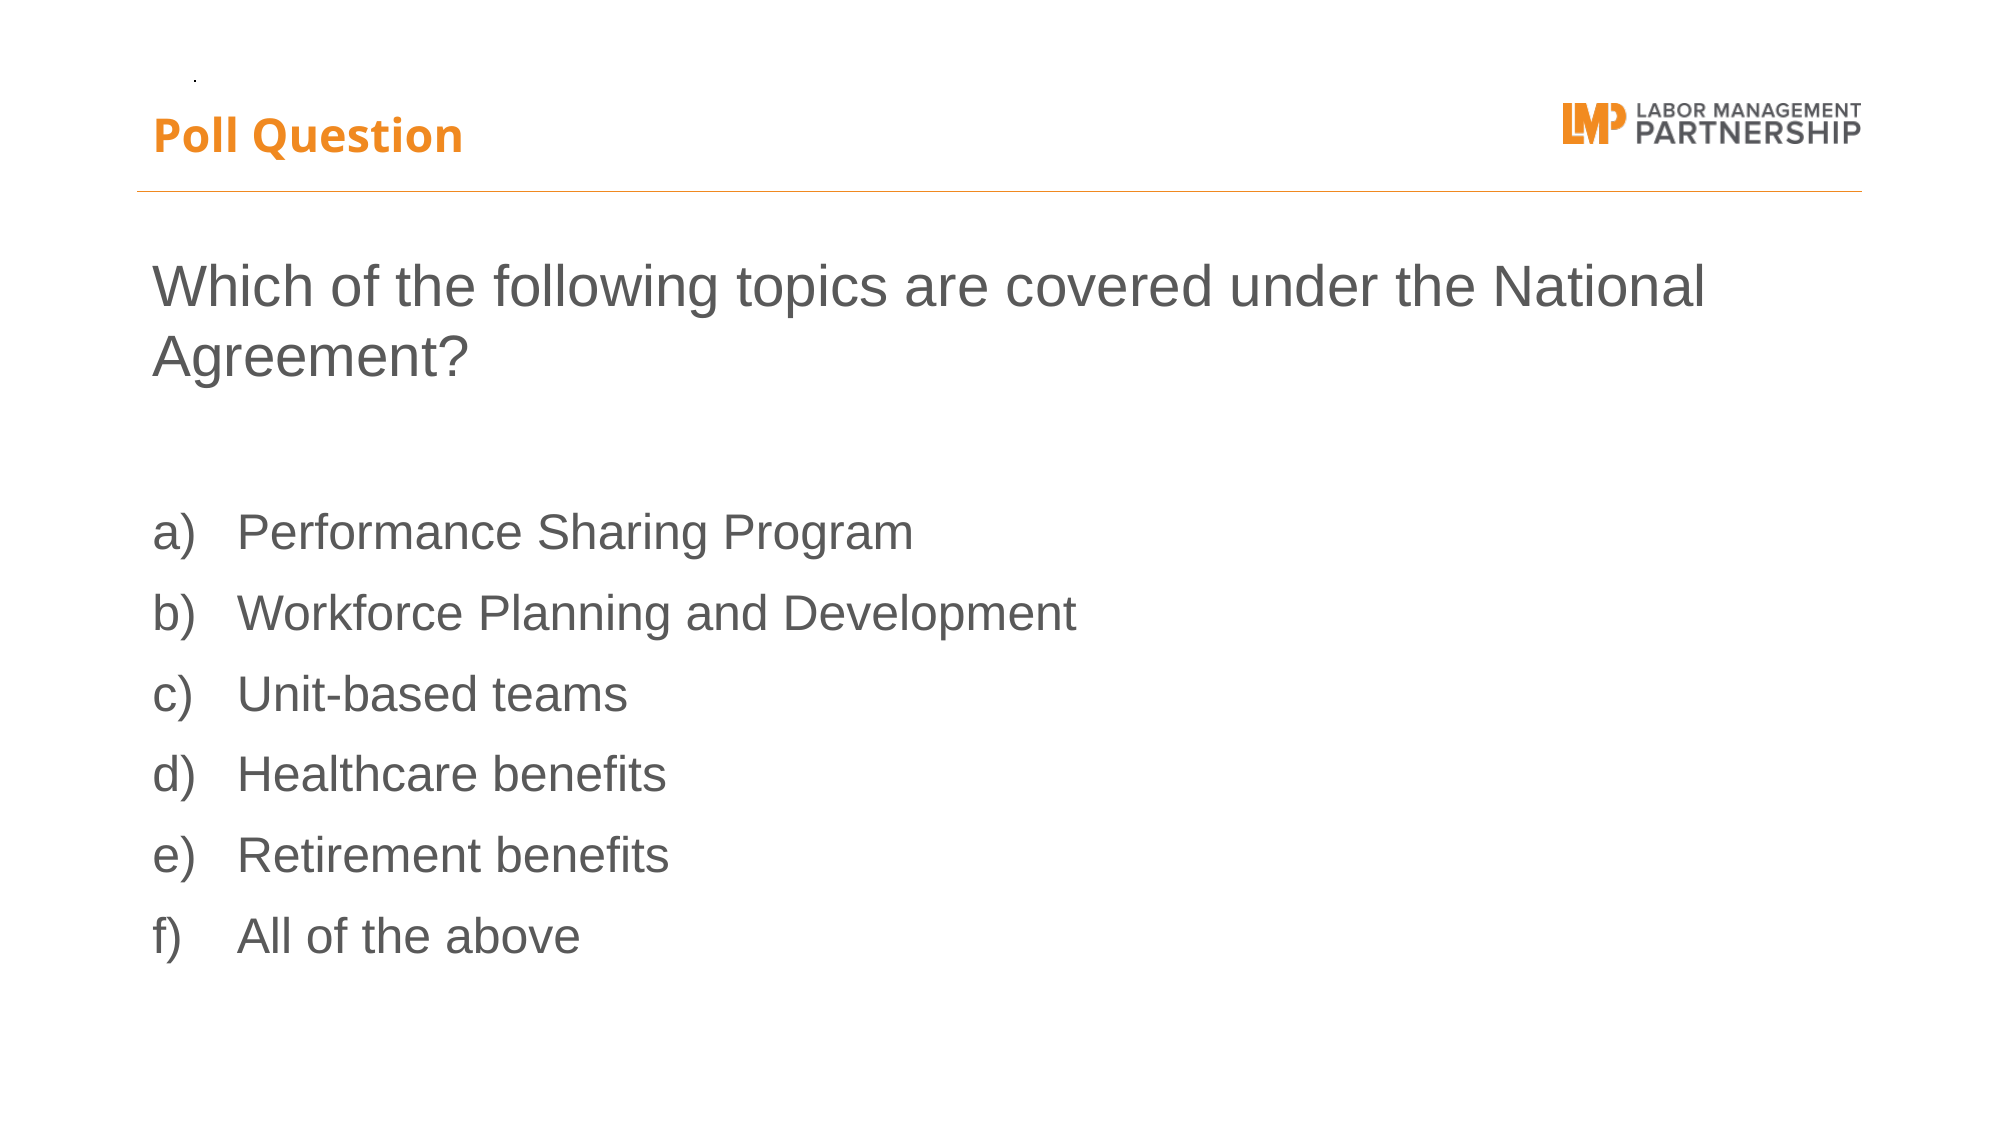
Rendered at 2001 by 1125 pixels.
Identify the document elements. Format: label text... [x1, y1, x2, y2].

title Poll Question [137, 3, 1863, 221]
list Which of the following topics are covered under the National Agreement? Performance Sharing Program Workforce Planning and Development Unit-based teams Healthcare benefits Retirement benefits All of the above [137, 240, 1863, 1014]
